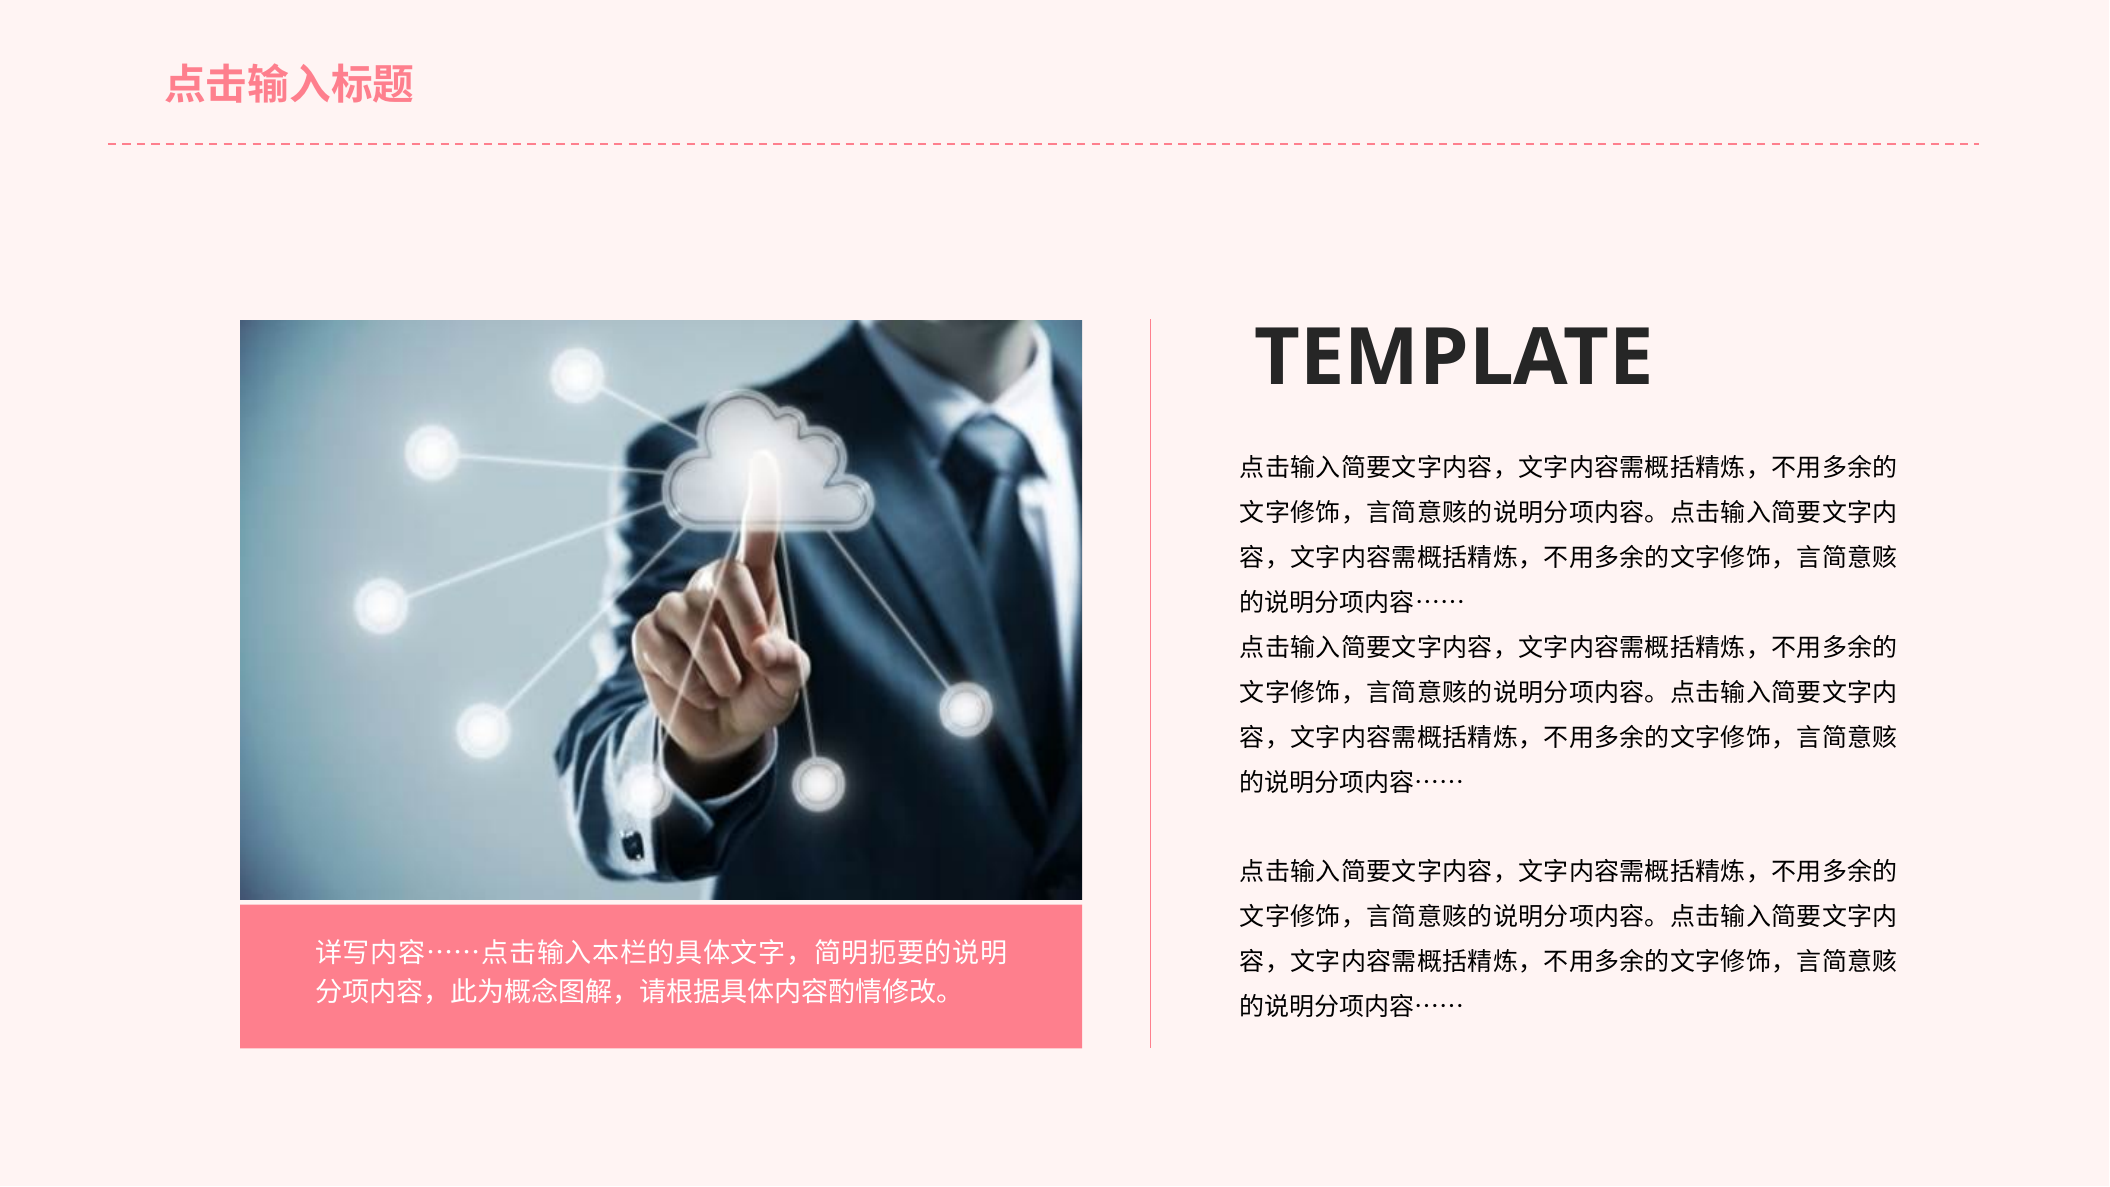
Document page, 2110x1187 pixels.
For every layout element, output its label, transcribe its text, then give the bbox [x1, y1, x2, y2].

text_box 点击输入标题 [148, 49, 431, 116]
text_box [240, 298, 1913, 1049]
